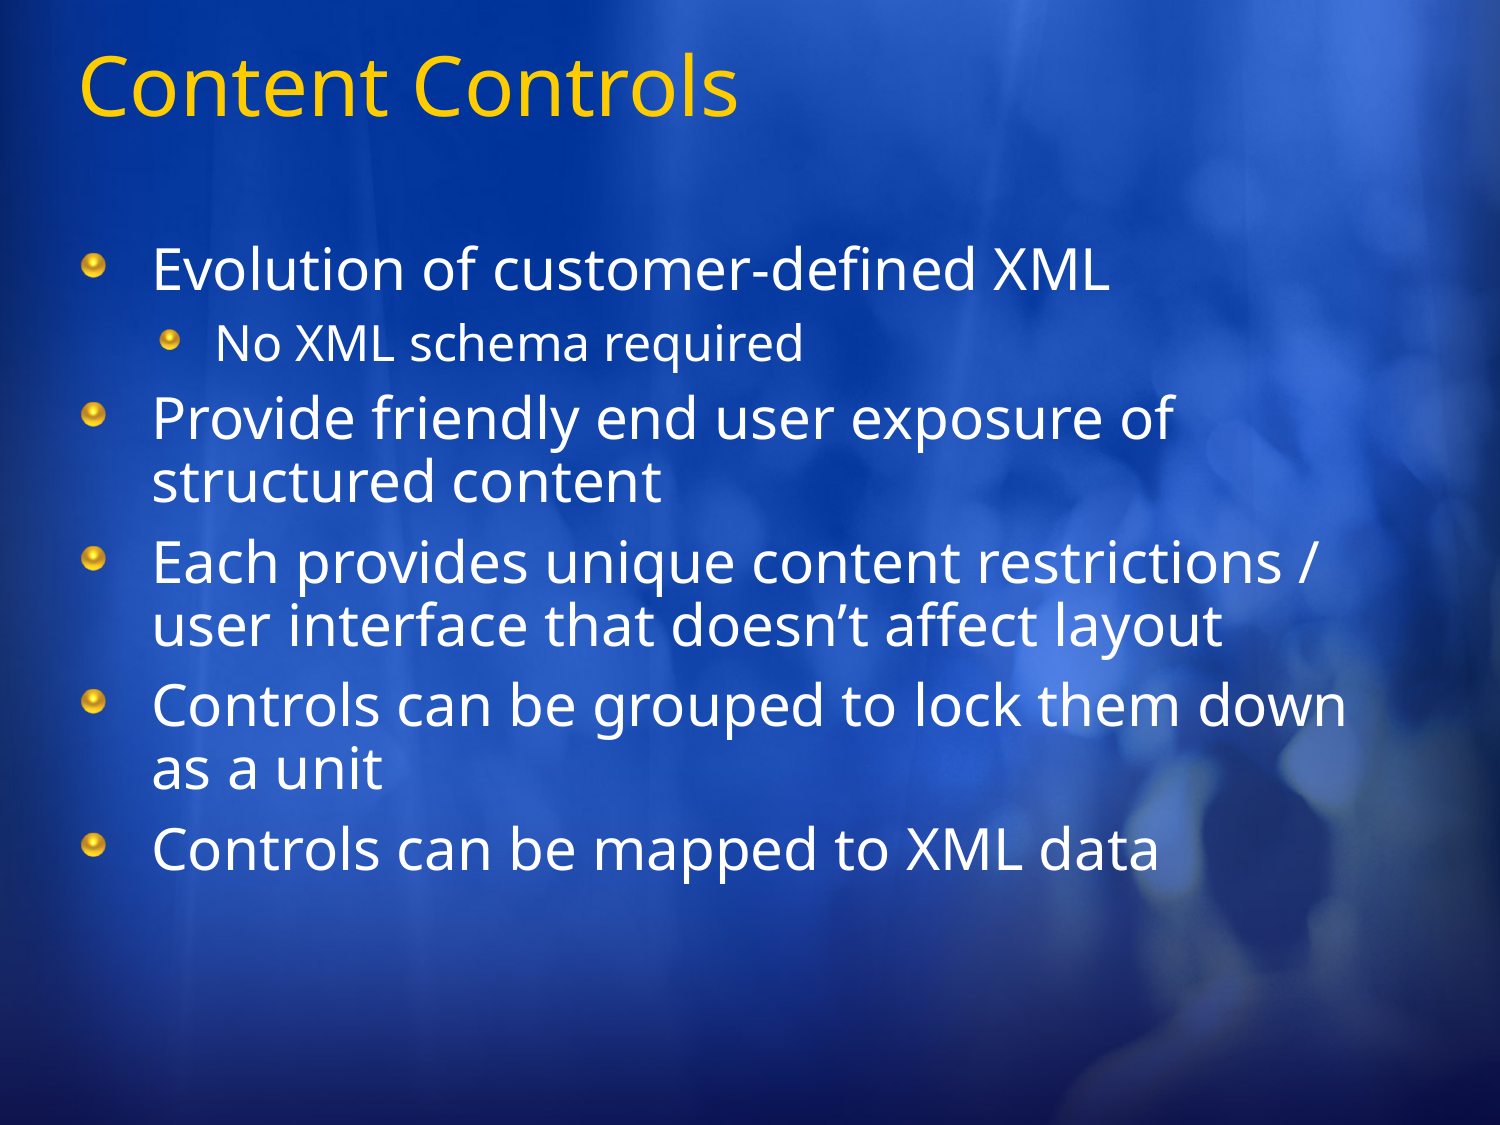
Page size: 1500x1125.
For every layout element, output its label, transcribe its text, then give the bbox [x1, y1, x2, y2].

title Content Controls [62, 37, 1438, 143]
picture [0, 0, 1500, 1125]
list Evolution of customer-defined XML No XML schema required Provide friendly end user exposure of structured content Each provides unique content restrictions / user interface that doesn’t affect layout Controls can be grouped to lock them down as a unit Controls can be mapped to XML data [62, 232, 1443, 909]
